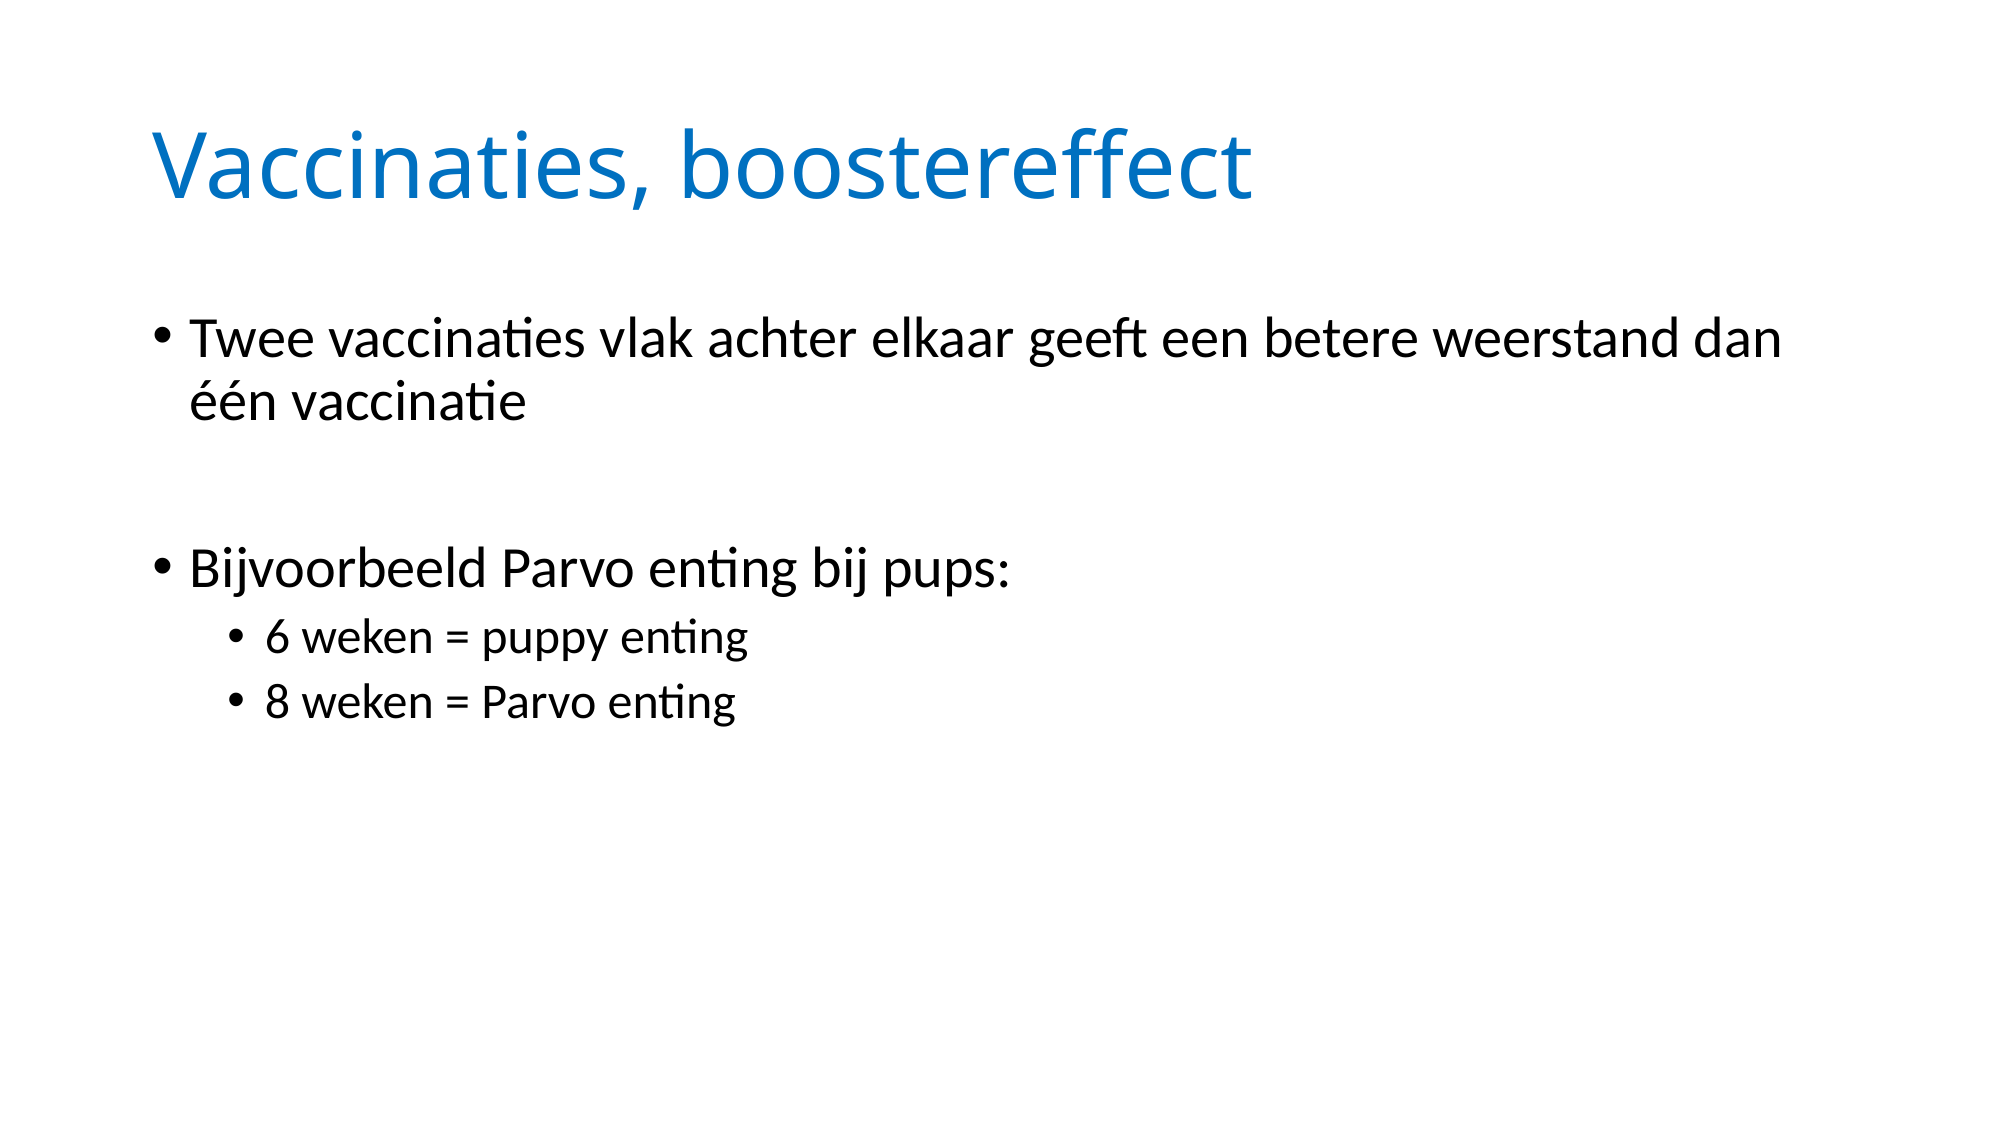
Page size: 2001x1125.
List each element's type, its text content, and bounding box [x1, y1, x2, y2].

title Vaccinaties, boostereffect [137, 59, 1863, 278]
list Twee vaccinaties vlak achter elkaar geeft een betere weerstand dan één vaccinatie Bijvoorbeeld Parvo enting bij pups: 6 weken = puppy enting 8 weken = Parvo enting [137, 299, 1863, 1014]
